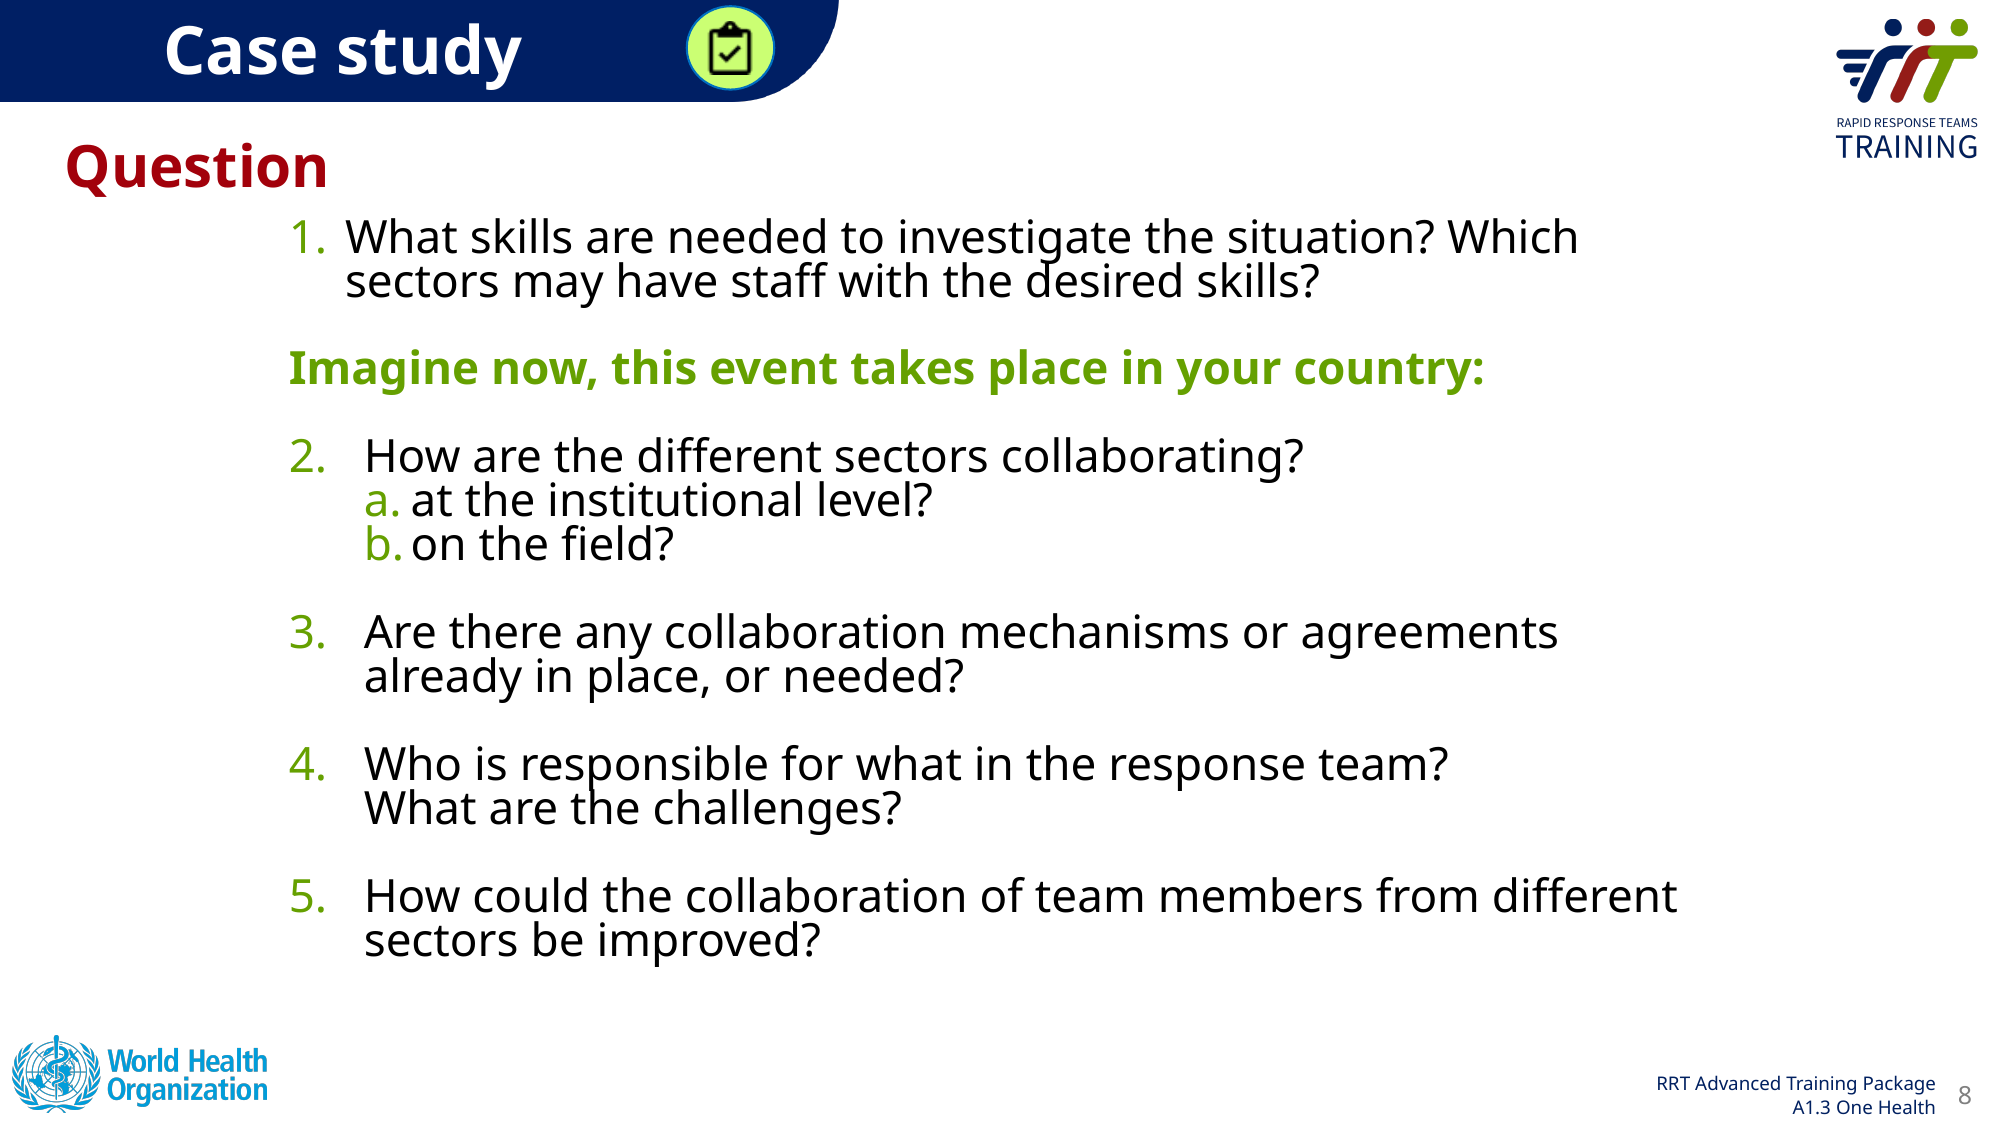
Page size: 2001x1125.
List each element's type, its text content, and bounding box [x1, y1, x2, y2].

picture [1835, 19, 1978, 167]
picture [12, 1035, 267, 1113]
text_box [686, 6, 775, 90]
text_box What skills are needed to investigate the situation? Which sectors may have staff with the desired skills? Imagine now, this event takes place in your country: How are the different sectors collaborating? at the institutional level? on the field? Are there any collaboration mechanisms or agreements already in place, or needed? Who is responsible for what in the response team? What are the challenges? How could the collaboration of team members from different sectors be improved? [281, 210, 1719, 973]
text_box Case study [5, 9, 577, 97]
picture [58, 1050, 64, 1058]
text_box Question [57, 121, 1093, 207]
picture [12, 1083, 48, 1113]
picture [0, 0, 839, 102]
